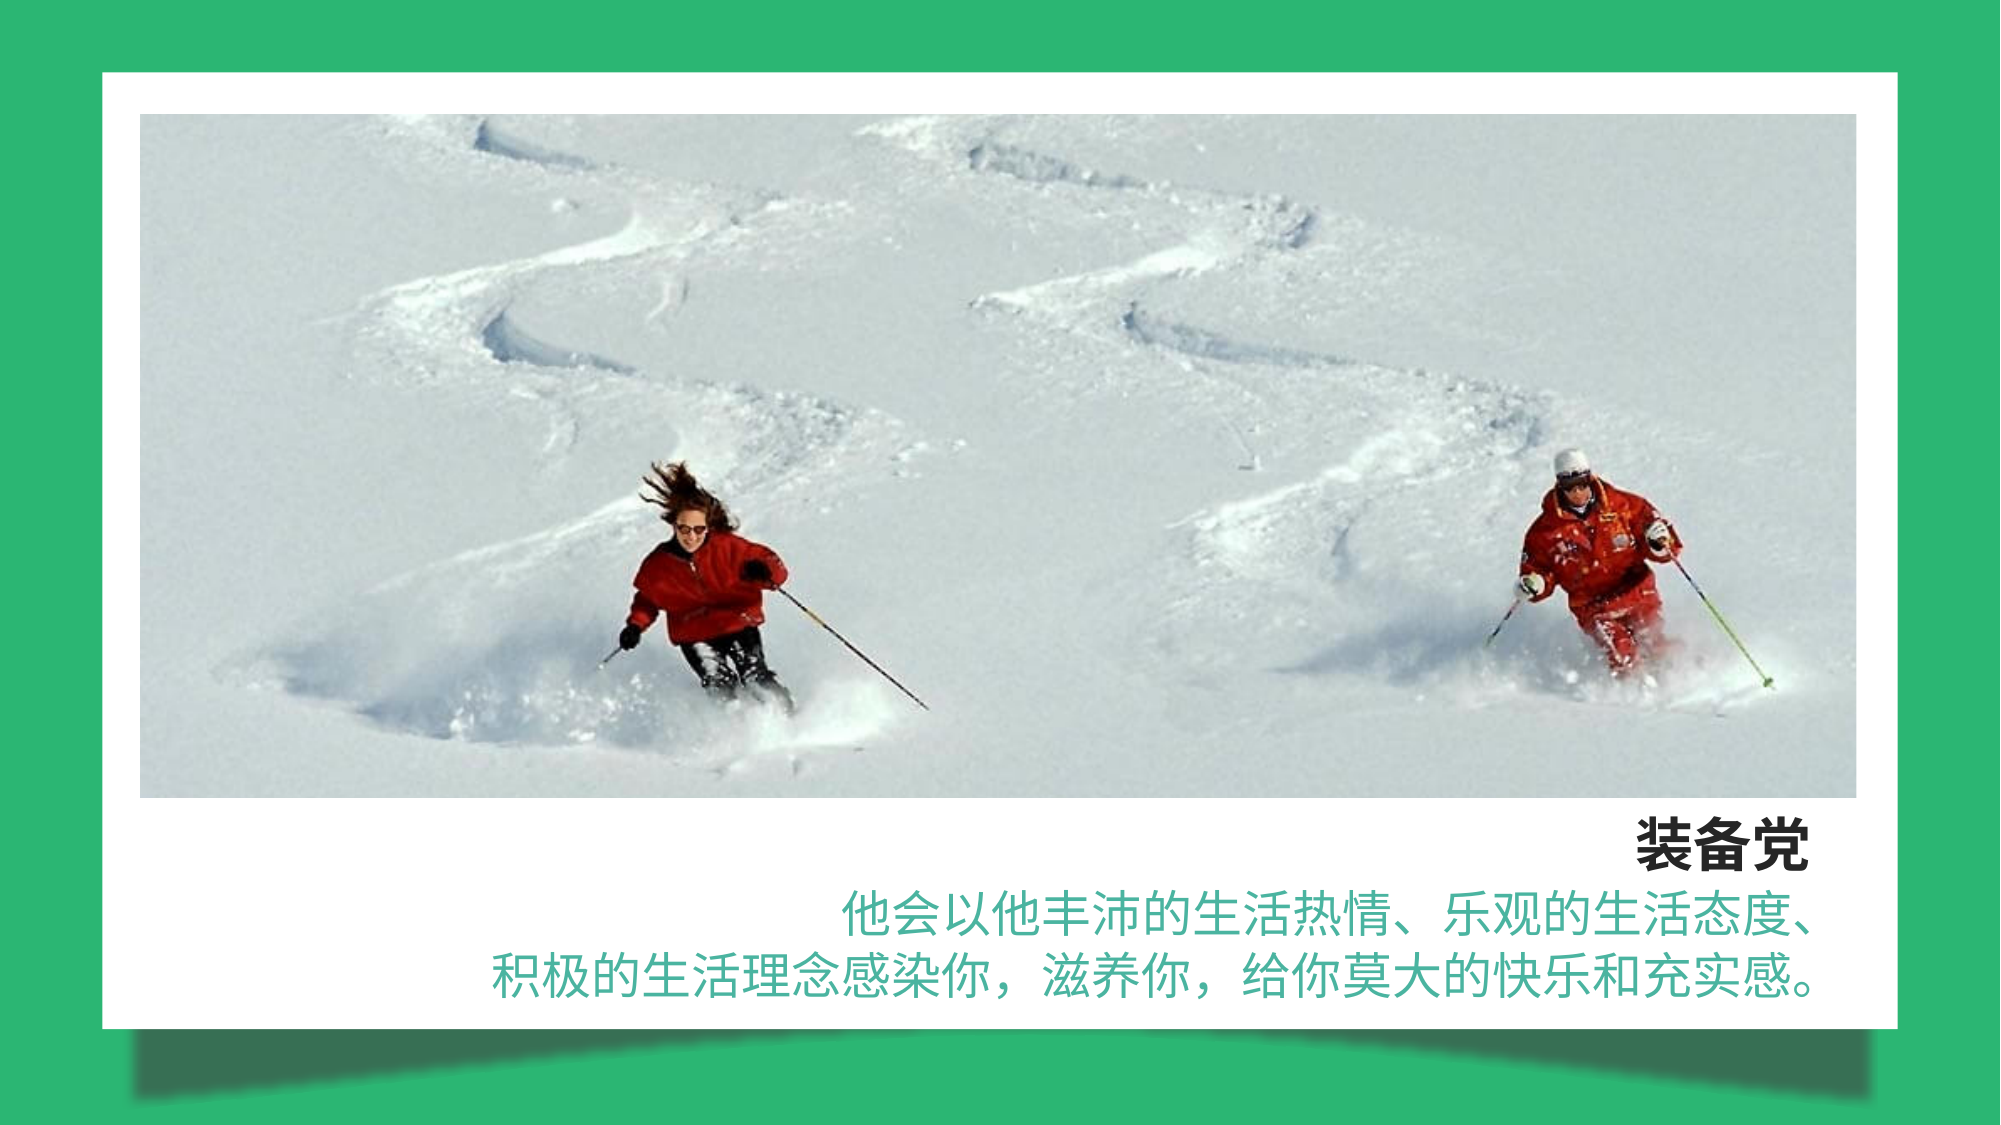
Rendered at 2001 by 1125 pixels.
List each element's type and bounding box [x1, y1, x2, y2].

text_box [102, 72, 1898, 1110]
picture [137, 114, 1857, 798]
